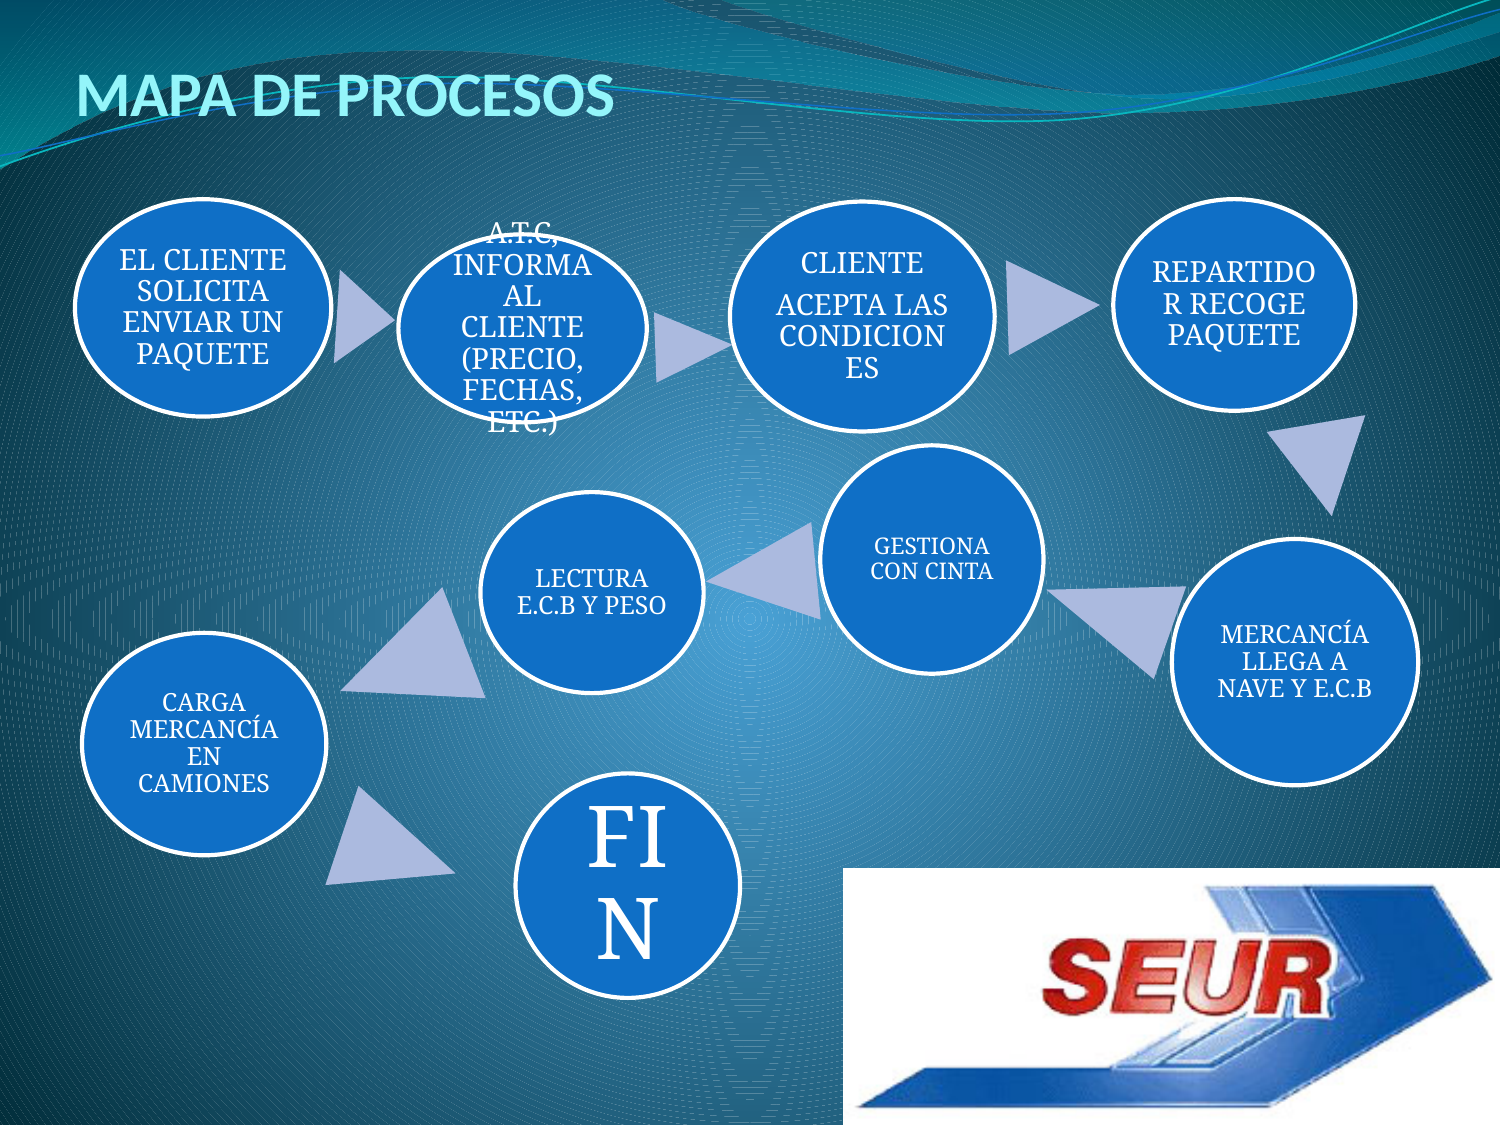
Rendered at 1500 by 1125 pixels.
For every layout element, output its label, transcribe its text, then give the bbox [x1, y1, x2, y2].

title MAPA DE PROCESOS [74, 44, 1430, 130]
picture [843, 868, 1500, 1125]
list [74, 175, 1442, 1006]
